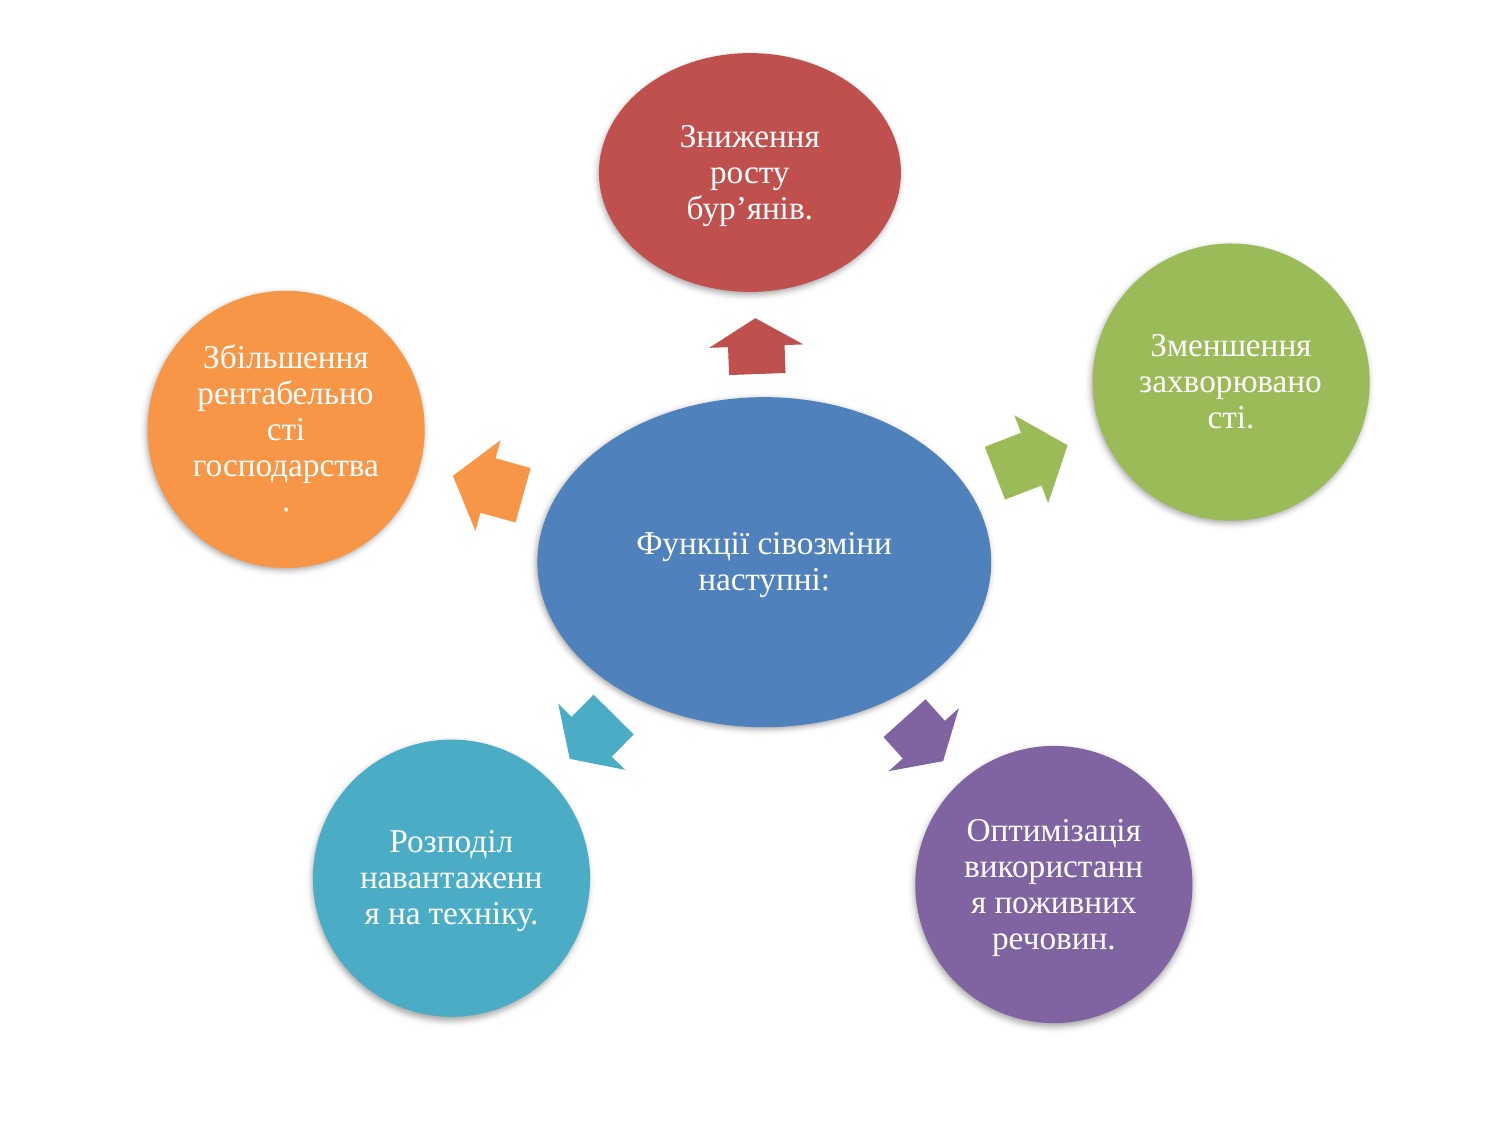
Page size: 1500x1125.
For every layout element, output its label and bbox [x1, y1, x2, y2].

text_box [0, 42, 1500, 1024]
